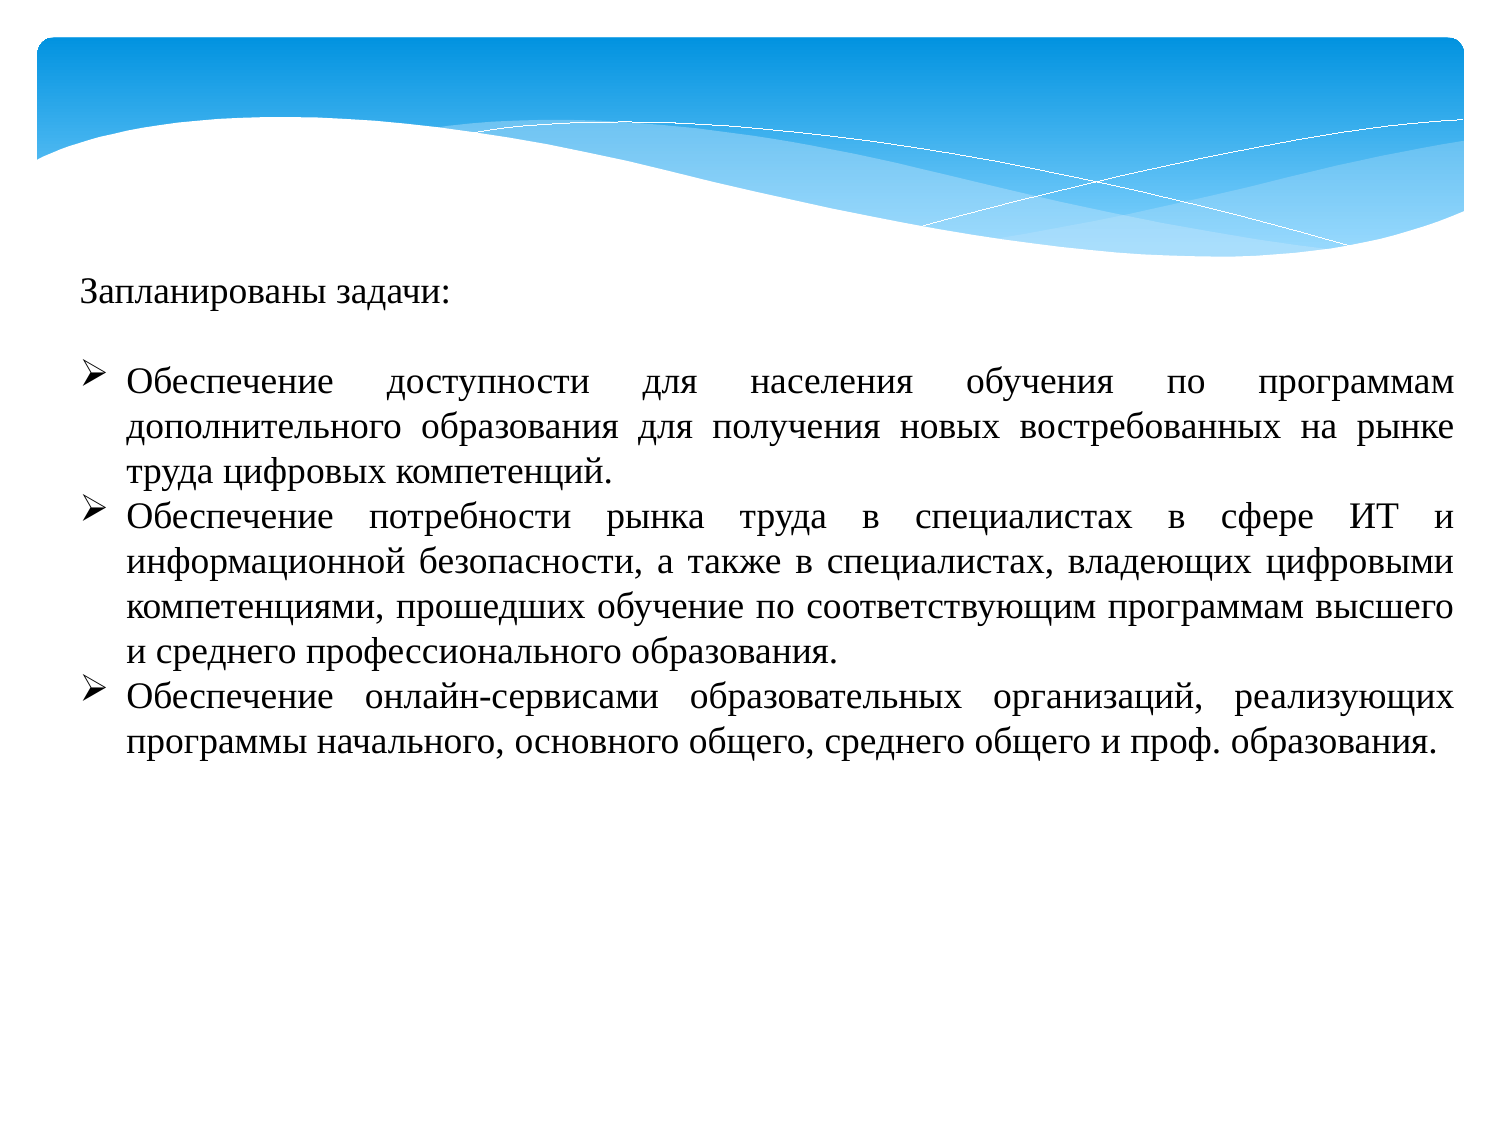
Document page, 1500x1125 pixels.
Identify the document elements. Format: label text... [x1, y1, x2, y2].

text_box Запланированы задачи: Обеспечение доступности для населения обучения по программам дополнительного образования для получения новых востребованных на рынке труда цифровых компетенций. Обеспечение потребности рынка труда в специалистах в сфере ИТ и информационной безопасности, а также в специалистах, владеющих цифровыми компетенциями, прошедших обучение по соответствующим программам высшего и среднего профессионального образования. Обеспечение онлайн-сервисами образовательных организаций, реализующих программы начального, основного общего, среднего общего и проф. образования. [64, 123, 1471, 768]
